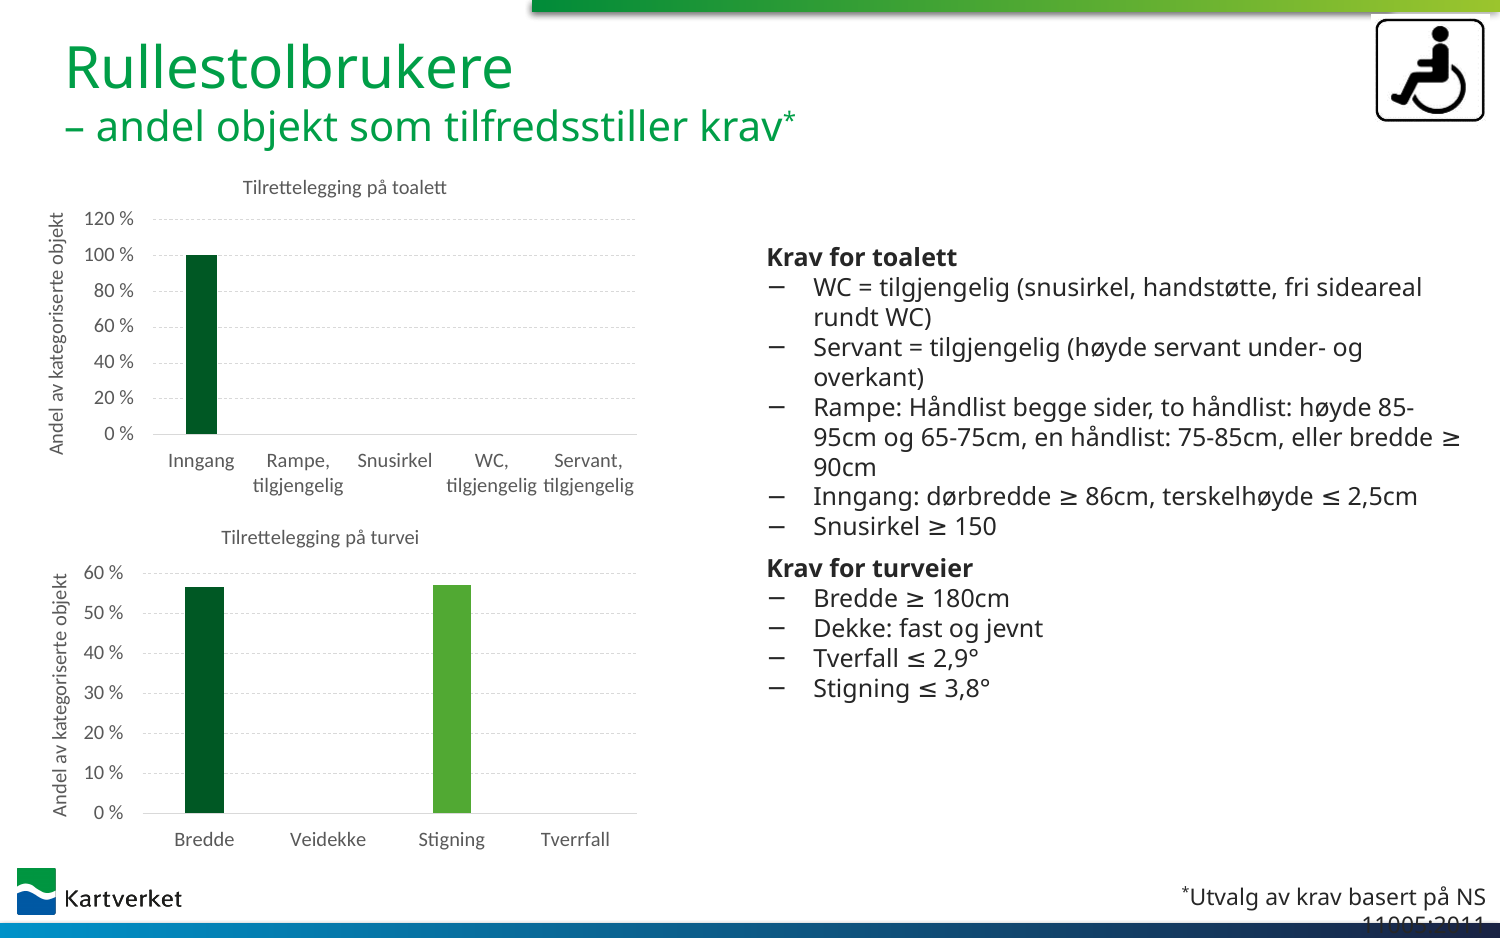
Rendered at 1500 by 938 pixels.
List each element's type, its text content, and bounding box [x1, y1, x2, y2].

text_box Krav for turveier Bredde ≥ 180cm Dekke: fast og jevnt Tverfall ≤ 2,9° Stigning ≤ 3,8° [751, 545, 1483, 710]
text_box *Utvalg av krav basert på NS 11005:2011 [1068, 873, 1500, 938]
text_box Krav for toalett WC = tilgjengelig (snusirkel, handstøtte, fri sideareal rundt WC) Servant = tilgjengelig (høyde servant under- og overkant) Rampe: Håndlist begge sider, to håndlist: høyde 85-95cm og 65-75cm, en håndlist: 75-85cm, eller bredde ≥ 90cm Inngang: dørbredde ≥ 86cm, terskelhøyde ≤ 2,5cm Snusirkel ≥ 150 [751, 234, 1483, 545]
picture [41, 520, 650, 859]
picture [1371, 13, 1491, 127]
text_box Rullestolbrukere – andel objekt som tilfredsstiller krav* [49, 14, 1431, 158]
picture [41, 166, 650, 505]
